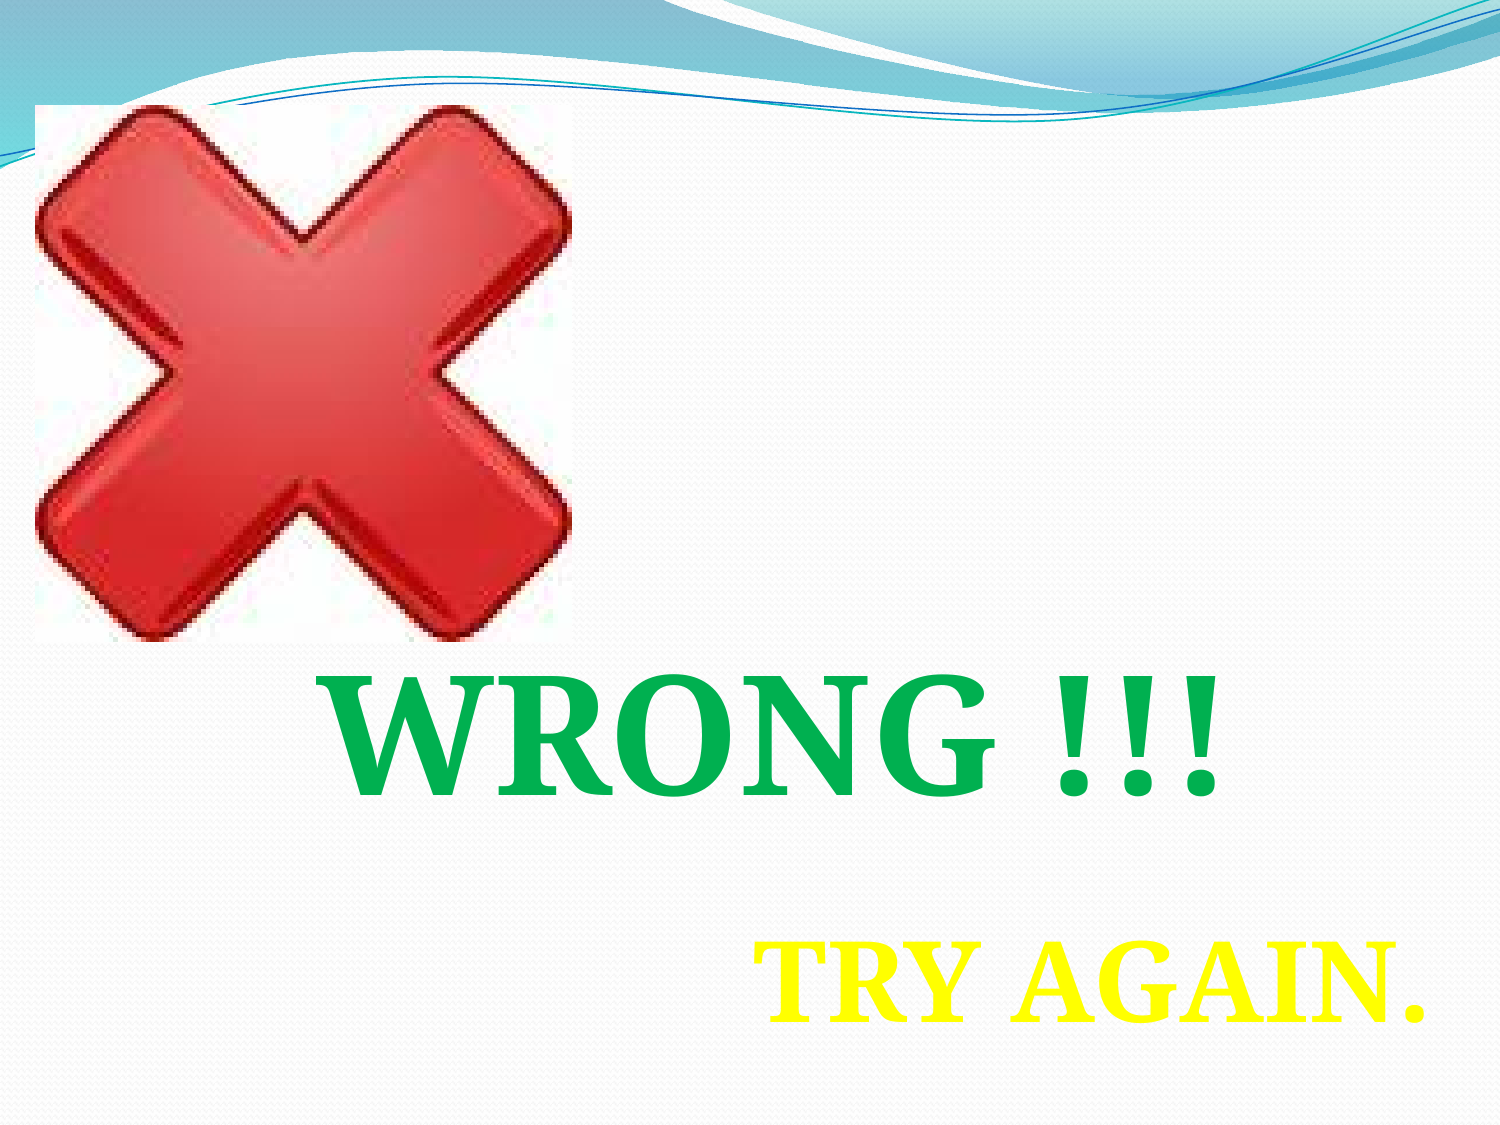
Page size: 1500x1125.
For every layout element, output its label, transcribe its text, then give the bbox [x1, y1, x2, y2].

text_box TRY again. [738, 902, 1447, 1053]
text_box WRONG !!! [301, 621, 1250, 836]
picture [34, 105, 572, 642]
